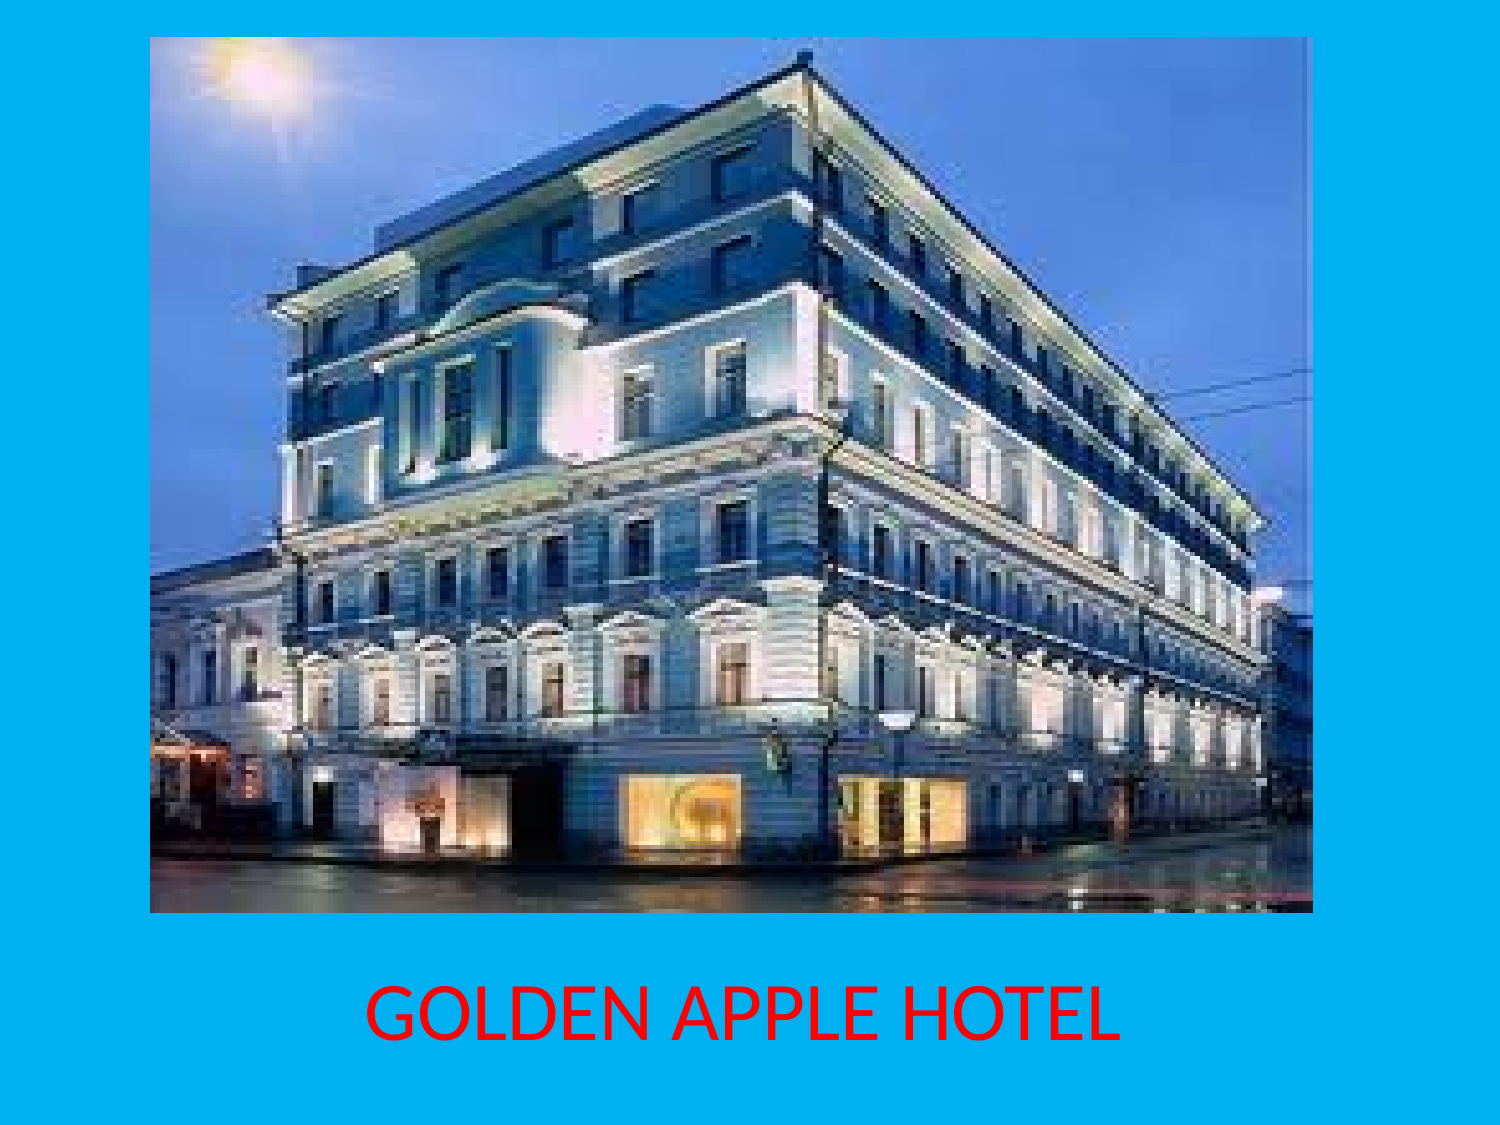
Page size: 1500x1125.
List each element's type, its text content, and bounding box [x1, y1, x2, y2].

text_box GOLDEN APPLE HOTEL [349, 950, 1175, 1065]
picture [151, 38, 1312, 912]
